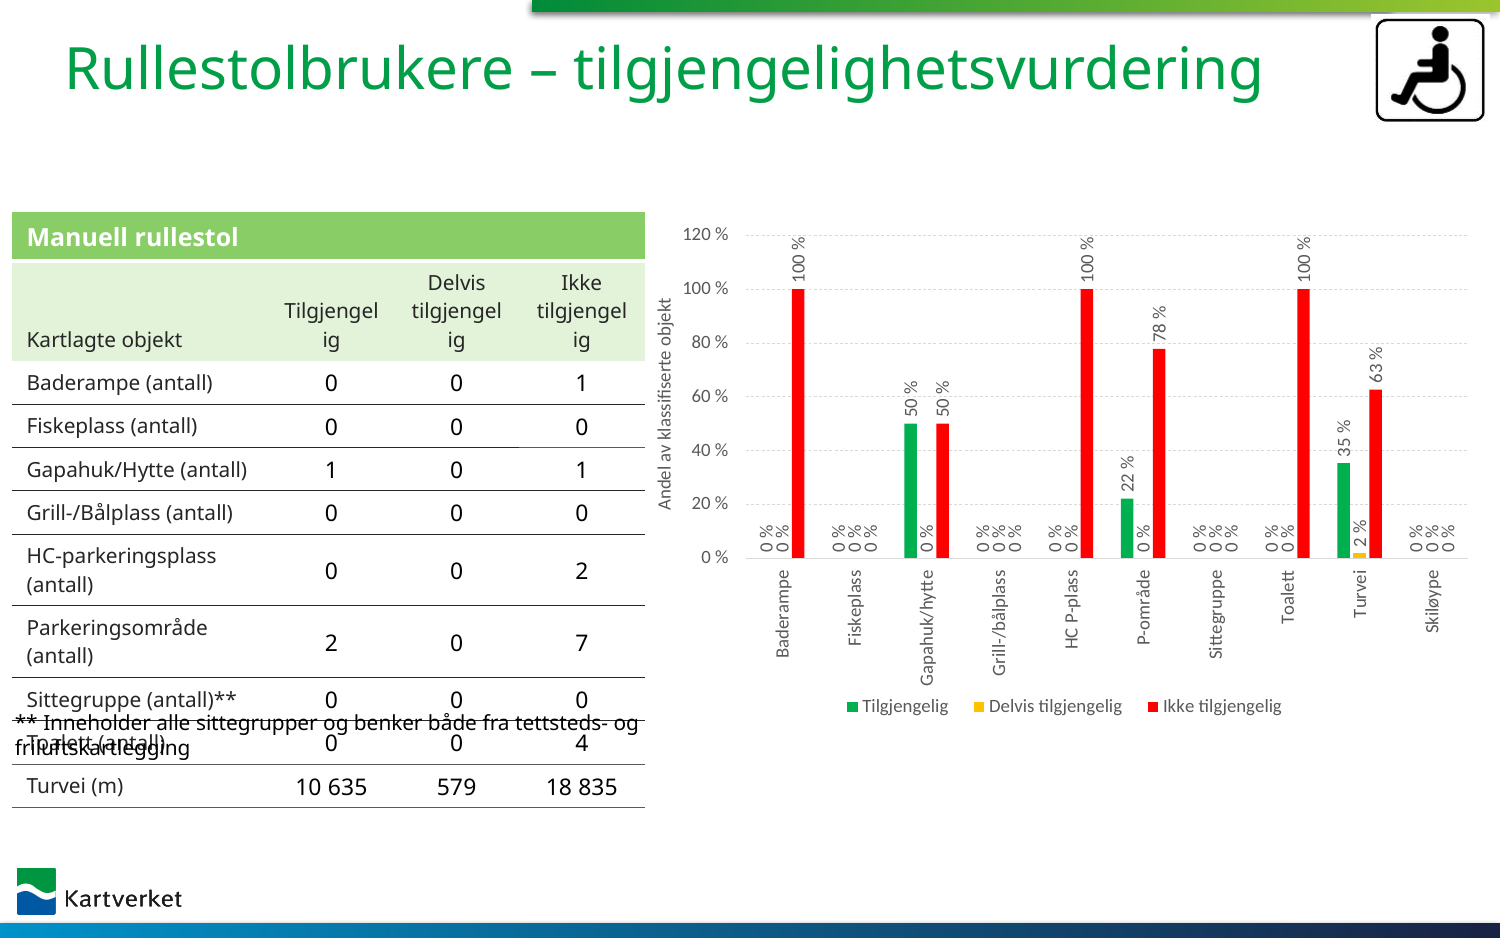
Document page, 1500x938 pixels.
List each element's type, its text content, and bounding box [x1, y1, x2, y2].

table_cell Kartlagte objekt [12, 263, 269, 361]
table_cell 0 [519, 678, 638, 702]
table_cell Tilgjengelig [269, 263, 394, 361]
table_cell 1 [519, 448, 638, 490]
table_cell Ikke tilgjengelig [519, 263, 638, 361]
table_cell Sittegruppe (antall)** [12, 678, 269, 702]
table_cell 0 [394, 678, 519, 702]
table_cell 0 [519, 491, 638, 534]
table_cell Turvei (m) [12, 768, 269, 807]
table_cell 0 [269, 405, 394, 447]
table_cell 579 [394, 768, 519, 807]
text_box Rullestolbrukere – tilgjengelighetsvurdering [49, 12, 1372, 109]
table_cell 0 [394, 405, 519, 447]
table_cell 0 [394, 606, 519, 677]
table_cell Gapahuk/Hytte (antall) [12, 448, 269, 490]
table_cell 0 [269, 678, 394, 702]
table_cell 0 [269, 491, 394, 534]
table_cell 0 [269, 535, 394, 605]
text_box ** Inneholder alle sittegrupper og benker både fra tettsteds- og friluftskartlegging [0, 702, 745, 768]
table_cell 0 [394, 491, 519, 534]
table_cell Fiskeplass (antall) [12, 405, 269, 447]
picture [643, 218, 1480, 728]
table_cell 18 835 [519, 768, 645, 807]
table_cell 0 [394, 448, 519, 490]
table_cell 0 [519, 405, 638, 447]
table_cell 2 [269, 606, 394, 677]
table_cell Baderampe (antall) [12, 361, 269, 404]
table_header Manuell rullestol [12, 212, 645, 259]
table_cell Delvis tilgjengelig [394, 263, 519, 361]
table_cell 0 [394, 361, 519, 404]
table_cell HC-parkeringsplass (antall) [12, 535, 269, 605]
table_cell 2 [519, 535, 638, 605]
picture [1371, 13, 1491, 127]
table_cell 7 [519, 606, 638, 677]
table_cell 1 [519, 361, 638, 404]
table_cell 10 635 [269, 768, 394, 807]
table_cell Parkeringsområde (antall) [12, 606, 269, 677]
table_cell 0 [394, 535, 519, 605]
table_cell 0 [269, 361, 394, 404]
table_cell 1 [269, 448, 394, 490]
table_cell Grill-/Bålplass (antall) [12, 491, 269, 534]
